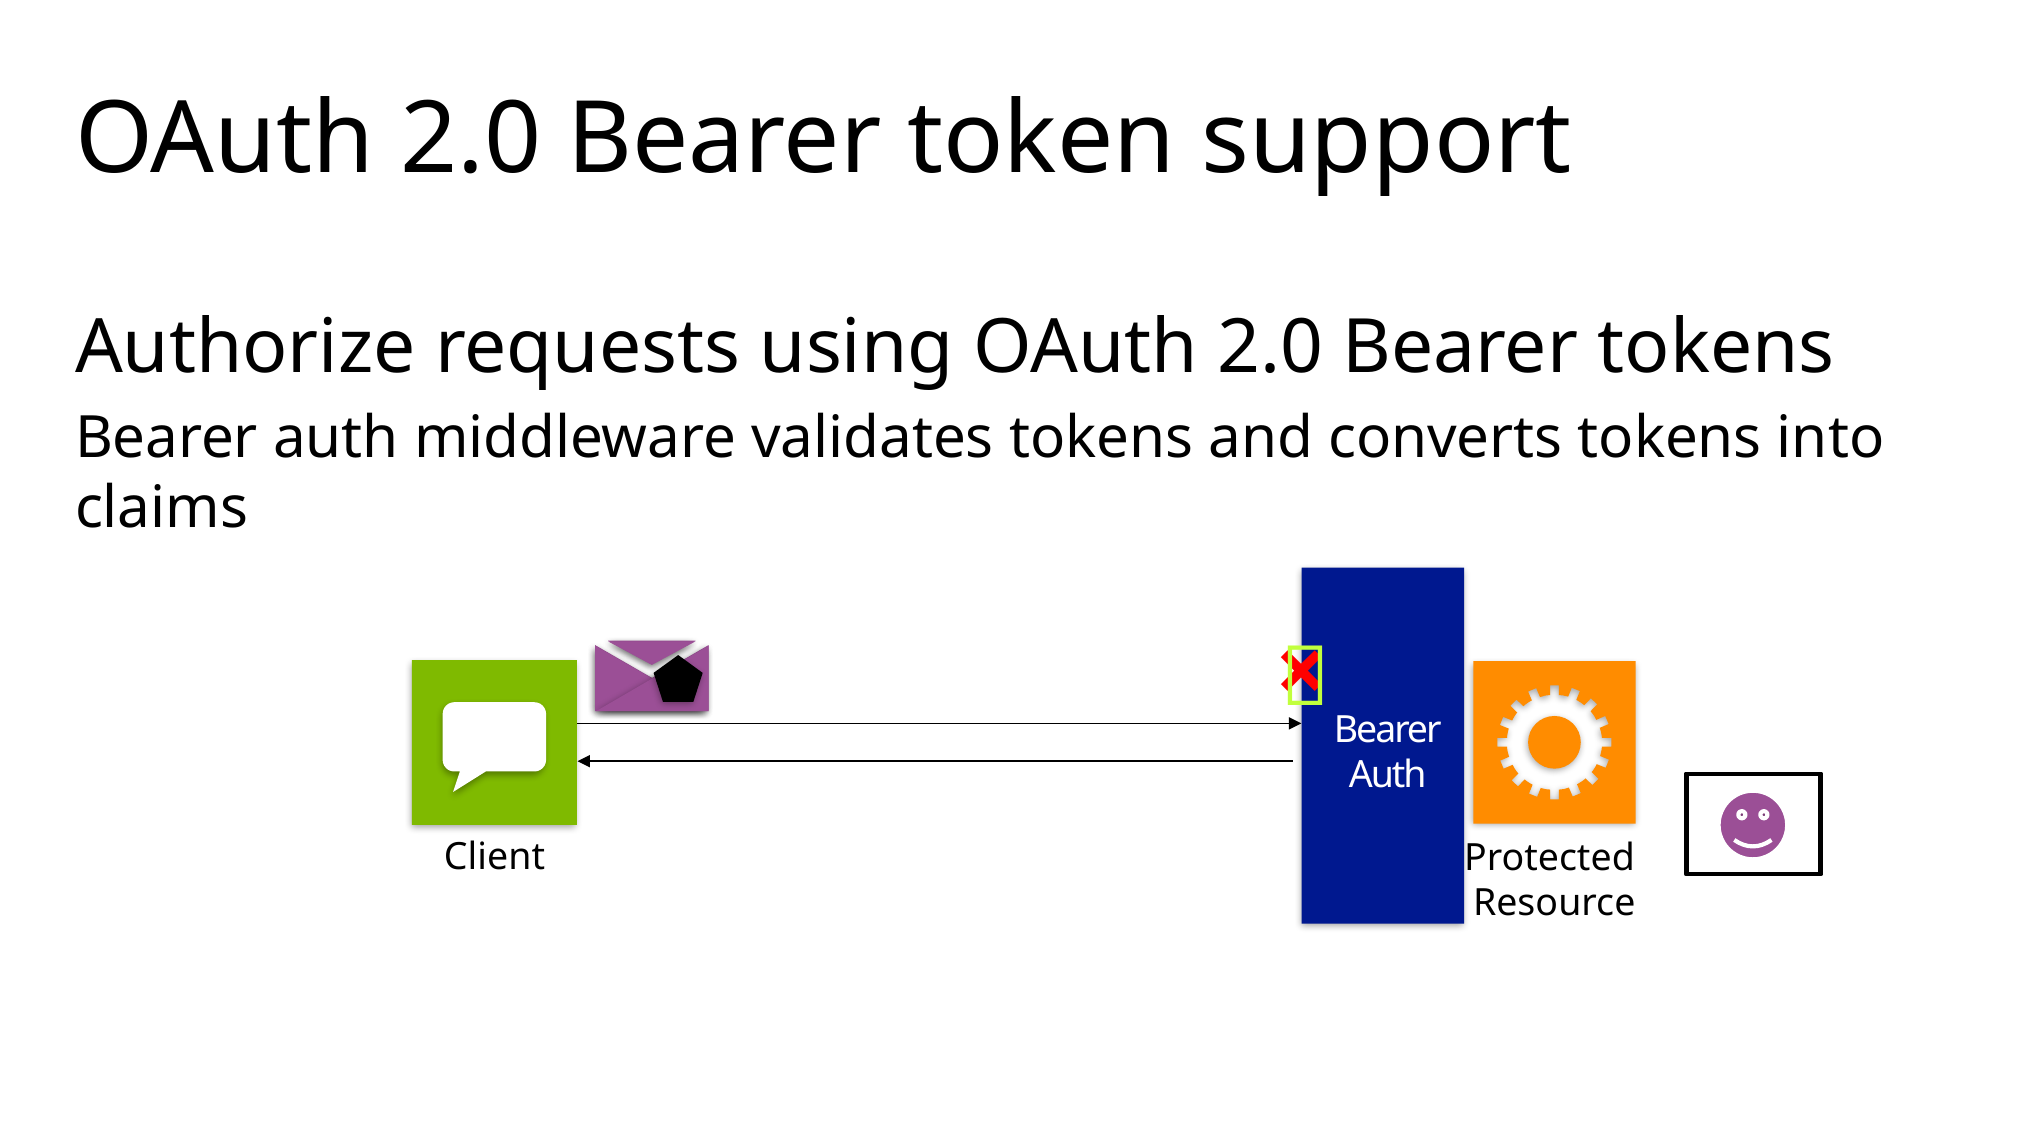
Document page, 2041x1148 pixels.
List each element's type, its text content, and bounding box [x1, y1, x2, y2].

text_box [1453, 660, 1656, 933]
text_box × [1260, 604, 1343, 722]
title OAuth 2.0 Bearer token support [45, 48, 1996, 199]
text_box  [1266, 614, 1346, 730]
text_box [411, 659, 578, 887]
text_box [594, 641, 709, 712]
text_box Bearer Auth [1301, 567, 1465, 924]
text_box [1686, 773, 1822, 875]
list Authorize requests using OAuth 2.0 Bearer tokens Bearer auth middleware validates tokens and converts tokens into claims [45, 273, 1996, 493]
